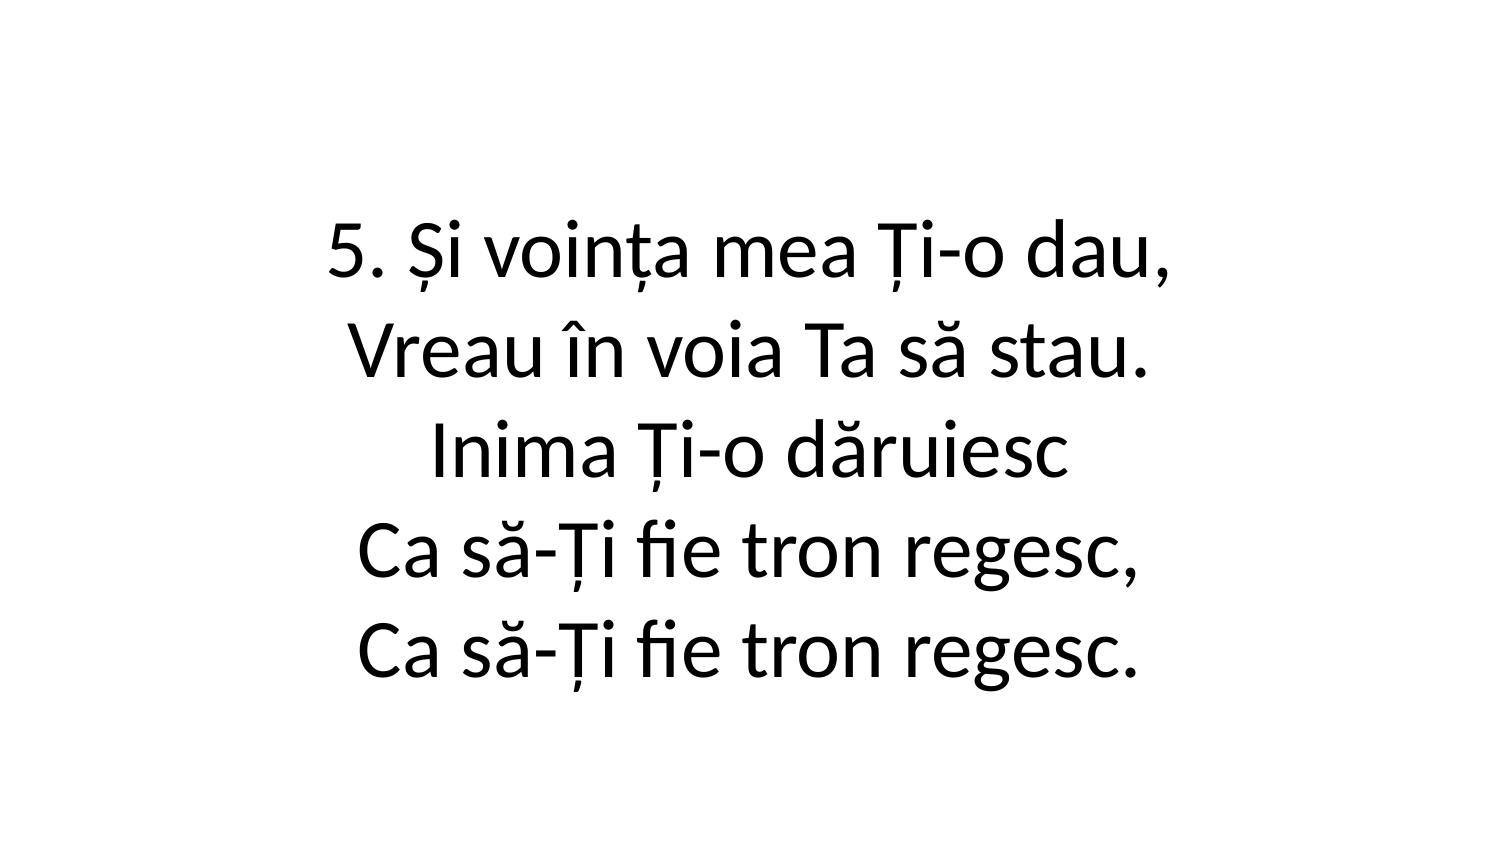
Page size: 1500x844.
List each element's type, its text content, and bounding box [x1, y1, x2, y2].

text_box 5. Și voința mea Ți-o dau, Vreau în voia Ta să stau. Inima Ți-o dăruiesc Ca să-Ți fie tron regesc, Ca să-Ți fie tron regesc. [310, 142, 1190, 702]
